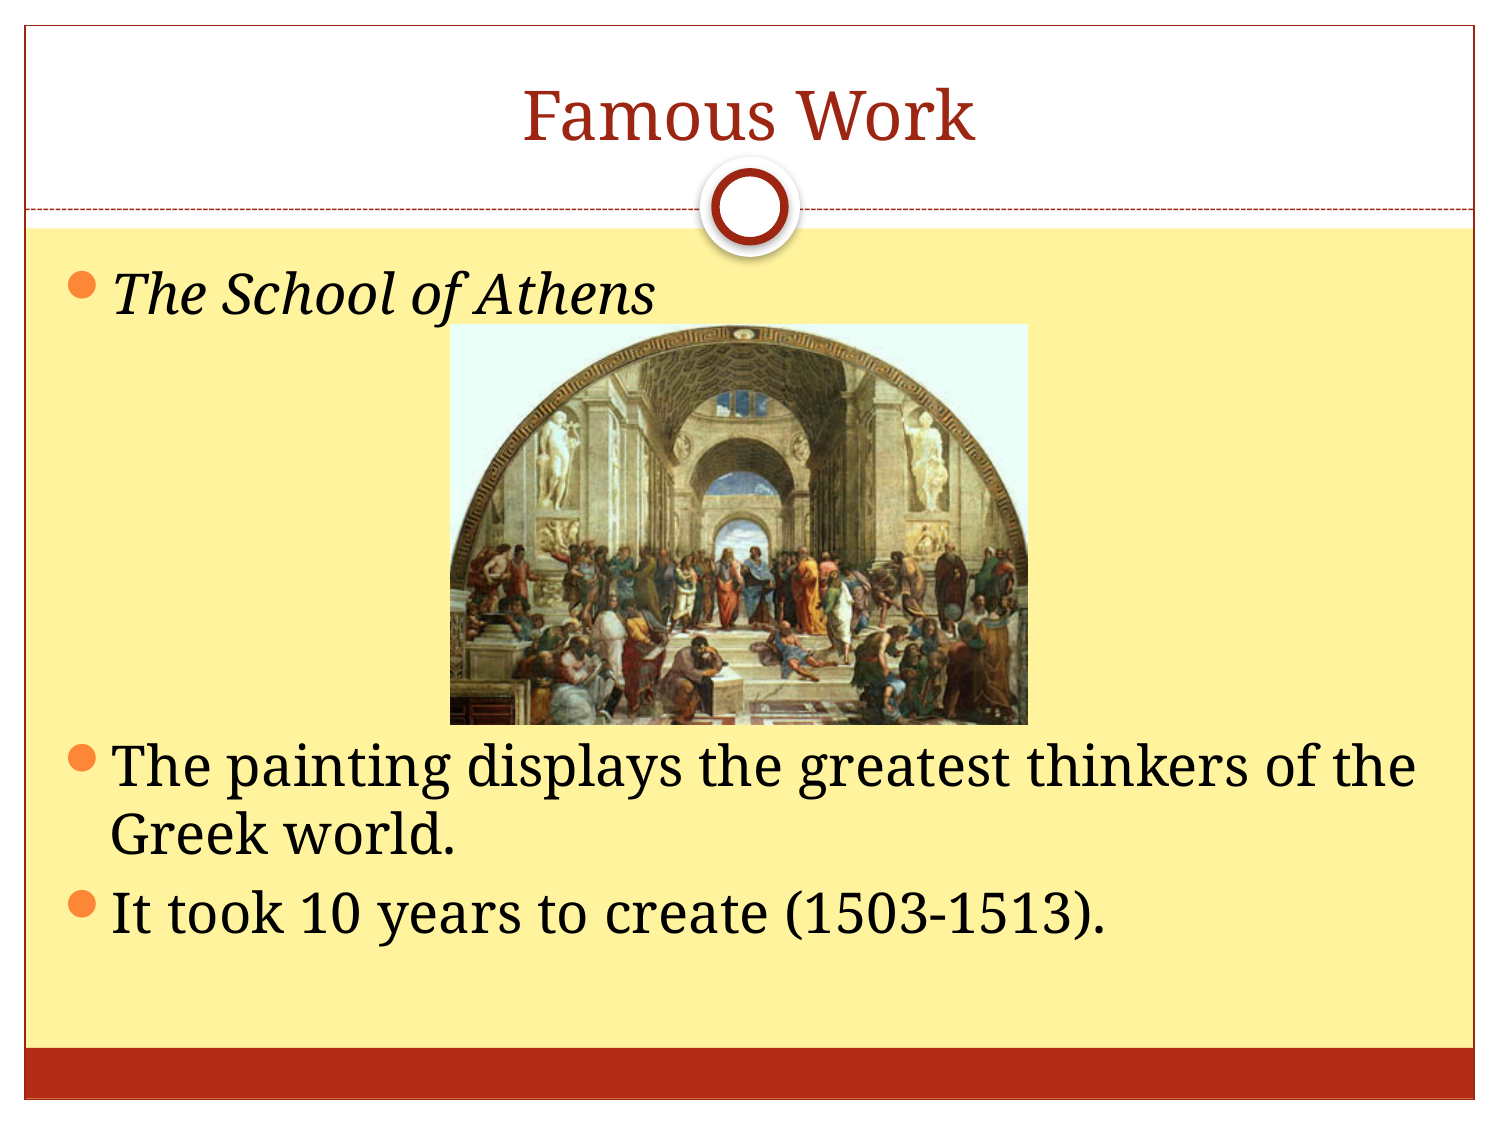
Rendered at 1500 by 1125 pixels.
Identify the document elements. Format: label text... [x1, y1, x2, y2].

picture [449, 324, 1028, 726]
list The School of Athens The painting displays the greatest thinkers of the Greek world. It took 10 years to create (1503-1513). [49, 250, 1445, 1001]
title Famous Work [49, 37, 1450, 162]
